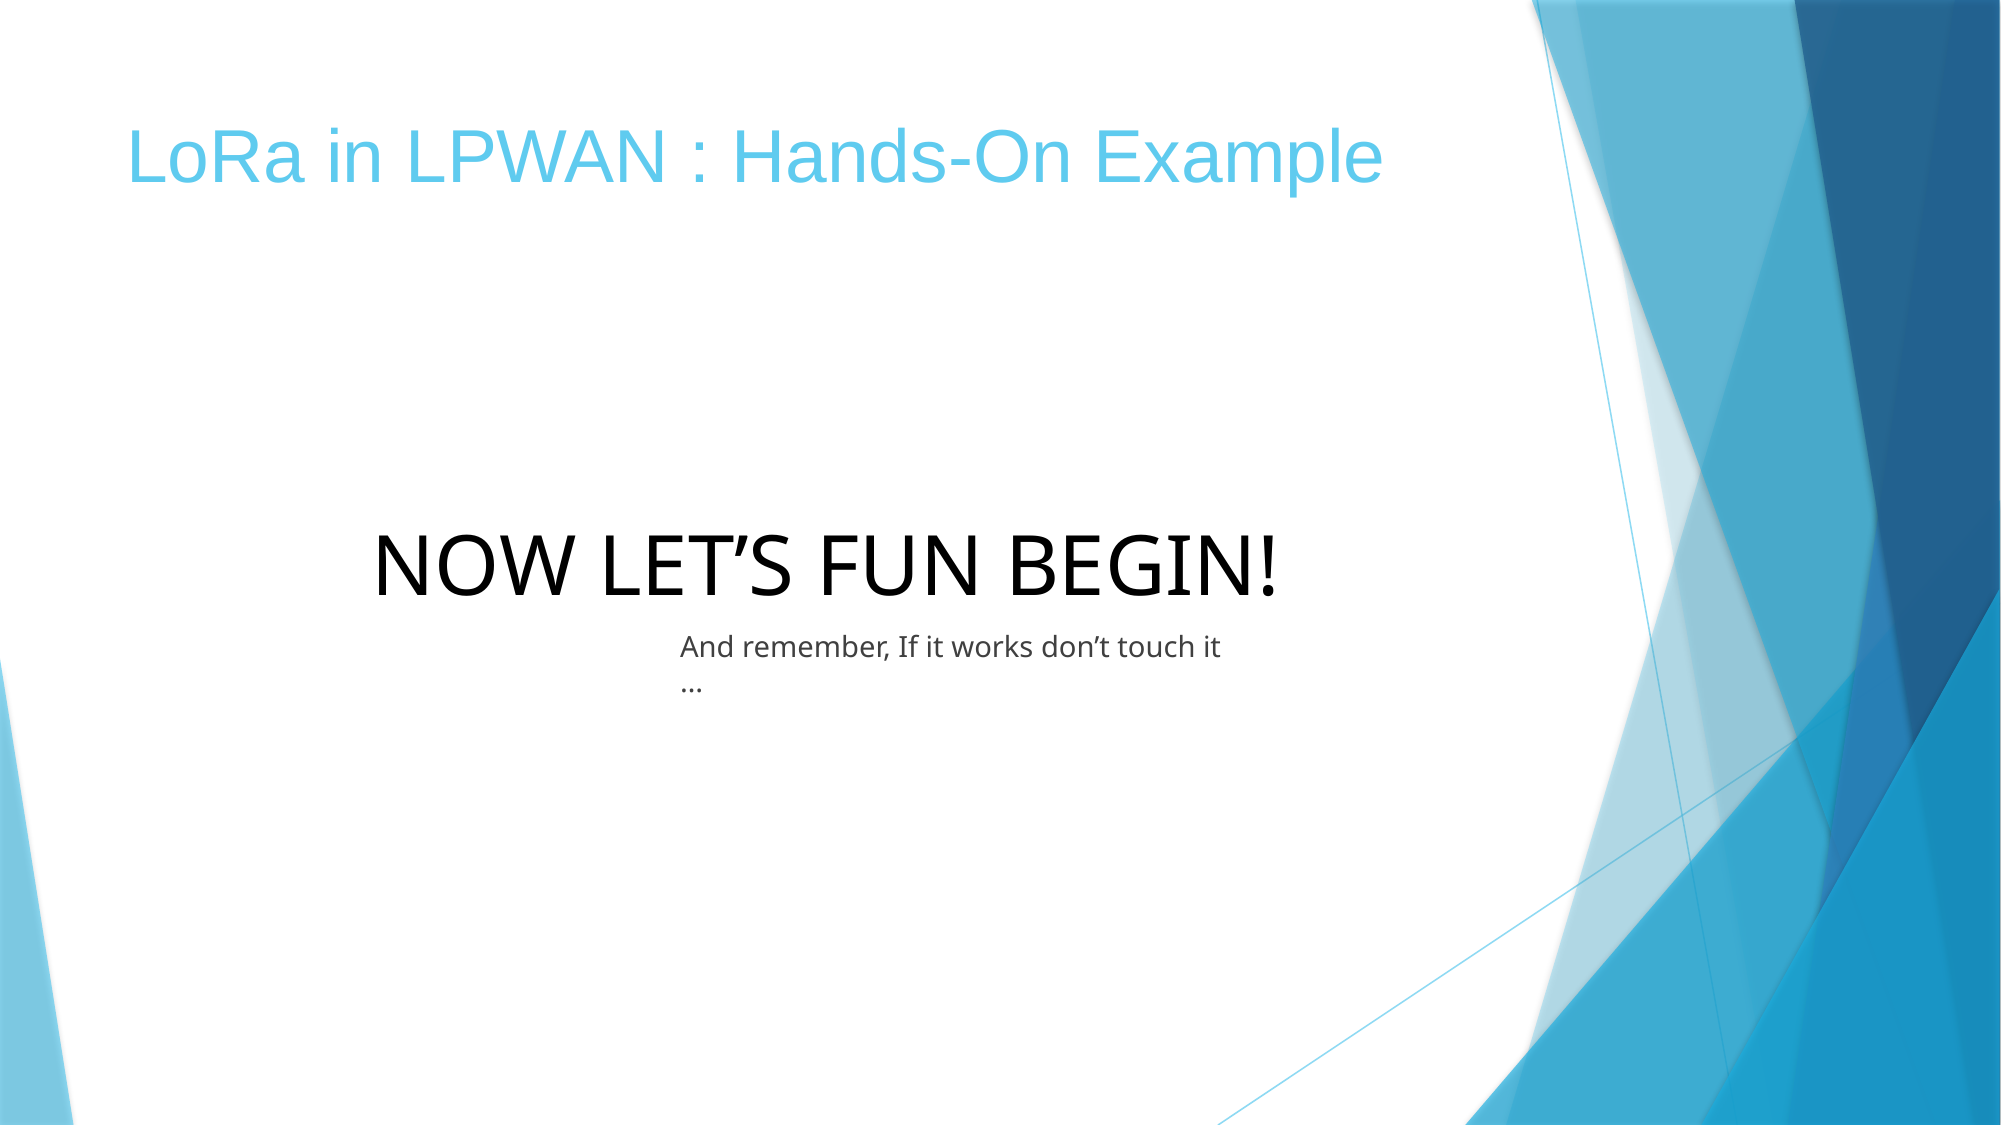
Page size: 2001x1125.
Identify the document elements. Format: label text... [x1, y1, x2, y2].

text_box NOW LET’S FUN BEGIN! [356, 504, 1381, 620]
text_box And remember, If it works don’t touch it … [665, 620, 1264, 706]
title LoRa in LPWAN : Hands-On Example [111, 99, 1818, 252]
